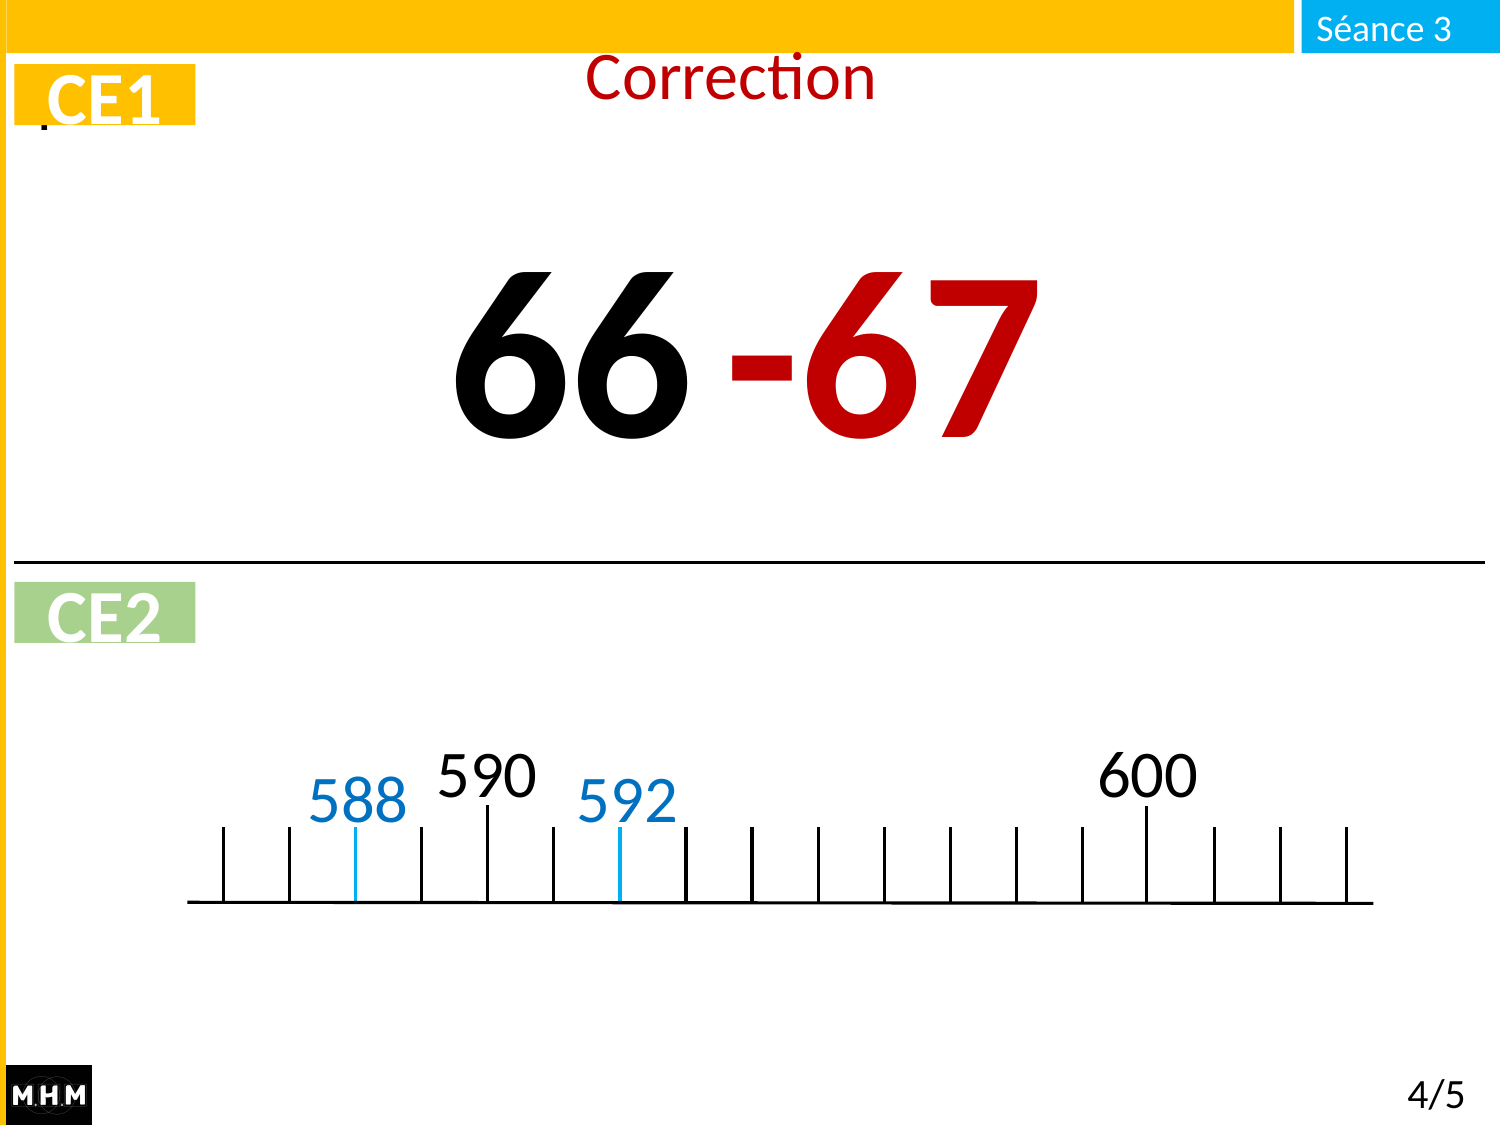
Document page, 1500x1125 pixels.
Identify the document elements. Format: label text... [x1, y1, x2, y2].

picture [6, 1065, 92, 1125]
text_box -67 [692, 188, 1078, 493]
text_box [187, 723, 1374, 904]
list 4/5 [1373, 1064, 1500, 1125]
text_box CE2 [13, 581, 196, 644]
text_box CE1 [13, 63, 196, 126]
title Correction [570, 33, 1500, 122]
text_box 66 [419, 188, 692, 493]
